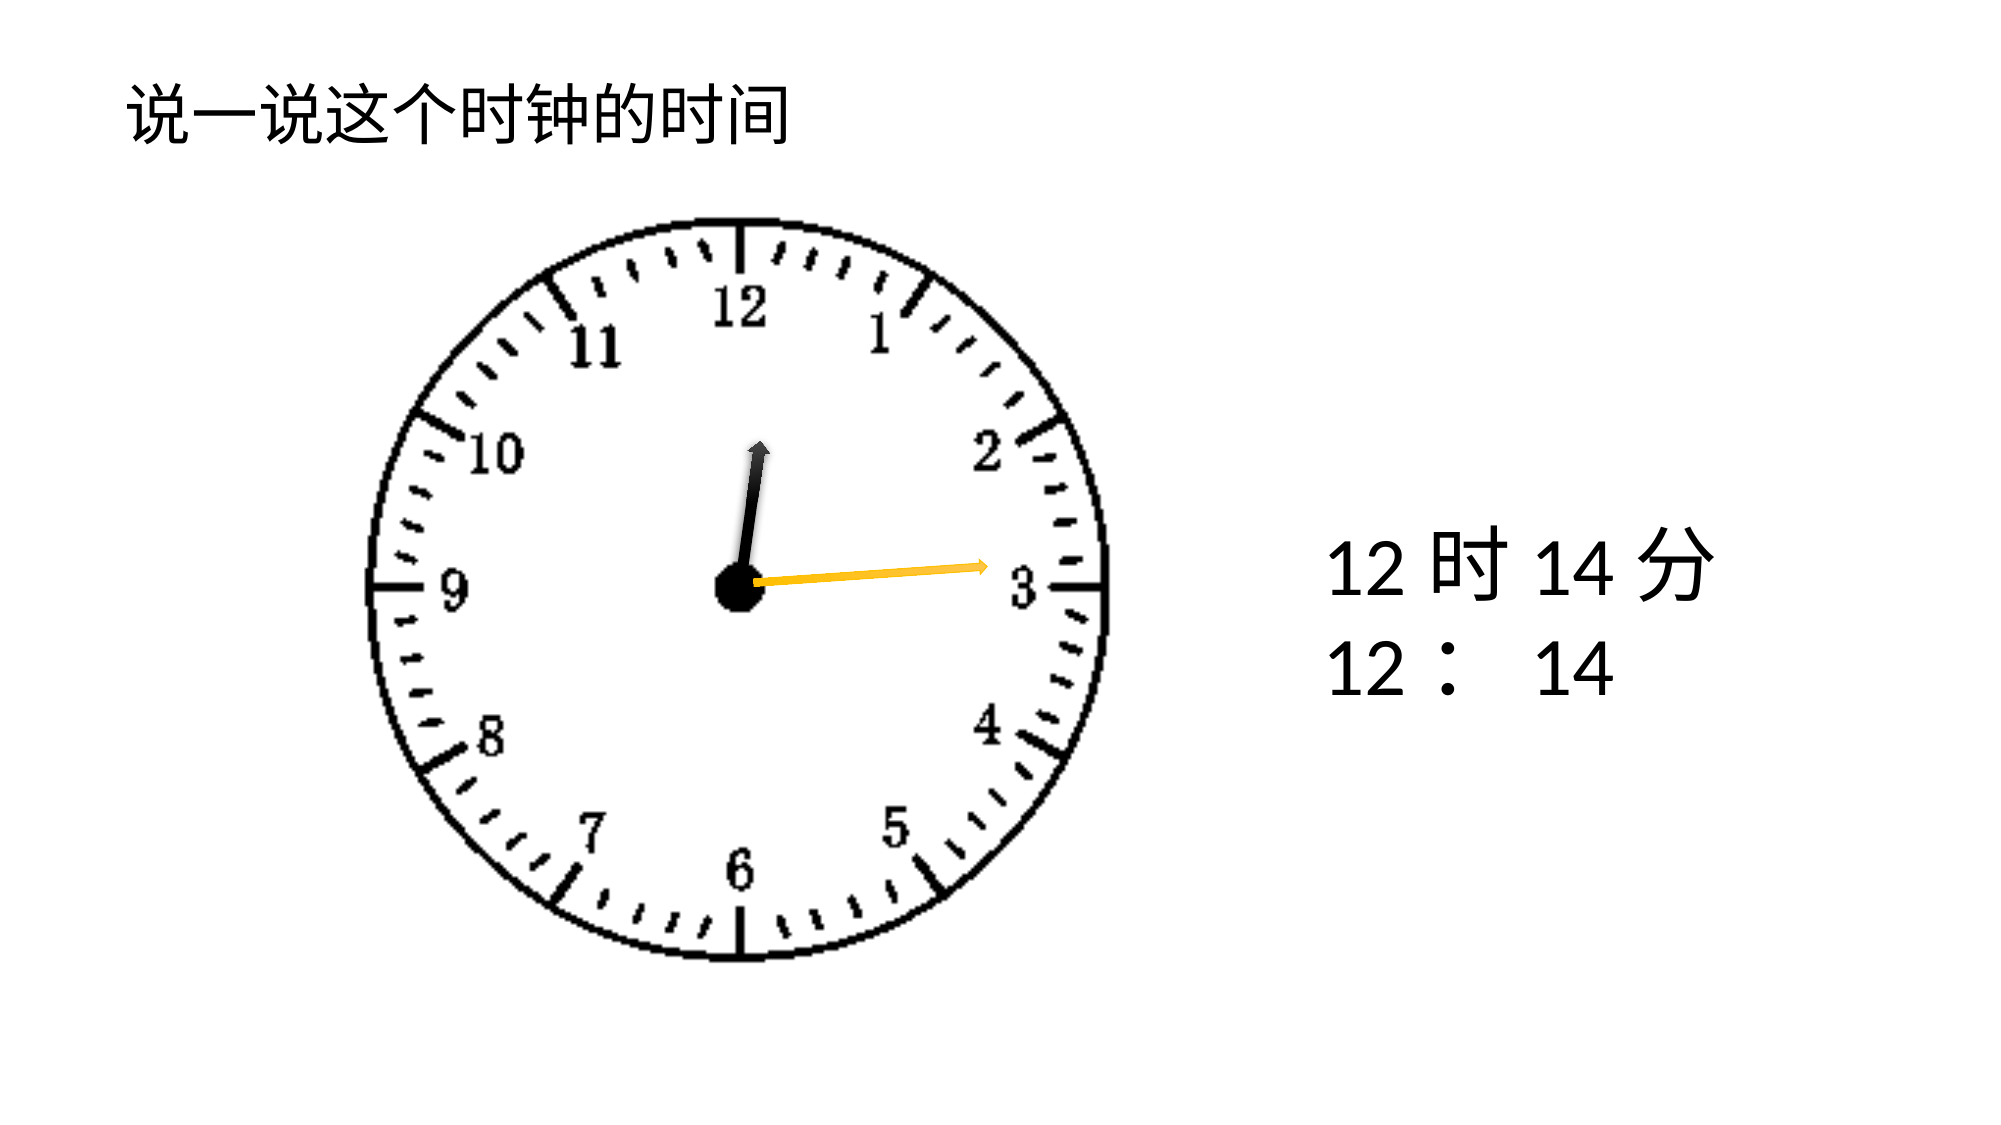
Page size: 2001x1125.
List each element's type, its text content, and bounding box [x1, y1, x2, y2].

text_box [362, 210, 1122, 972]
text_box 说一说这个时钟的时间 [109, 65, 813, 161]
text_box 12时14分 12：14 [1307, 504, 1906, 720]
